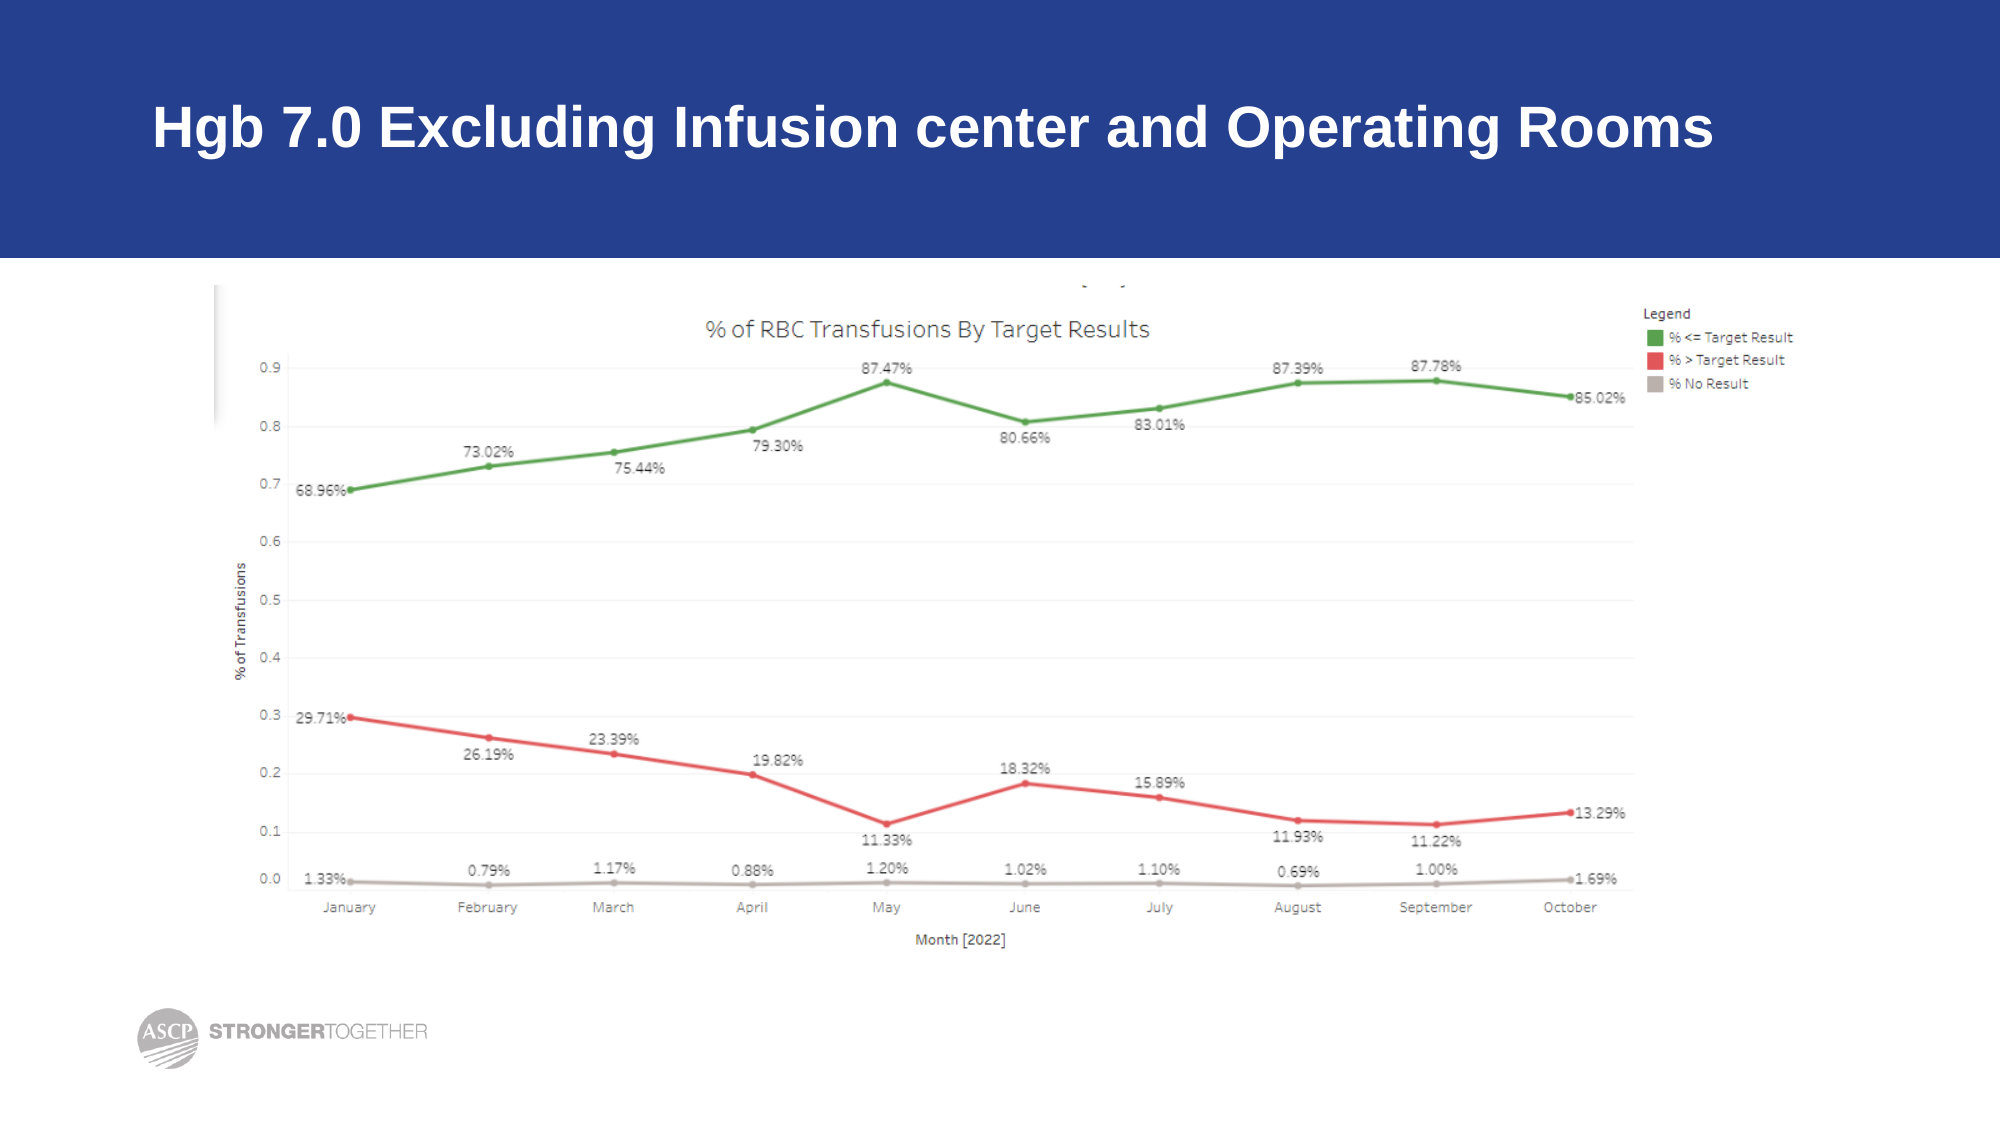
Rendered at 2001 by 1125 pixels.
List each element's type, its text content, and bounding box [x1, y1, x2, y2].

title Hgb 7.0 Excluding Infusion center and Operating Rooms [137, 20, 1863, 238]
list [214, 284, 1911, 957]
picture [137, 1008, 427, 1069]
